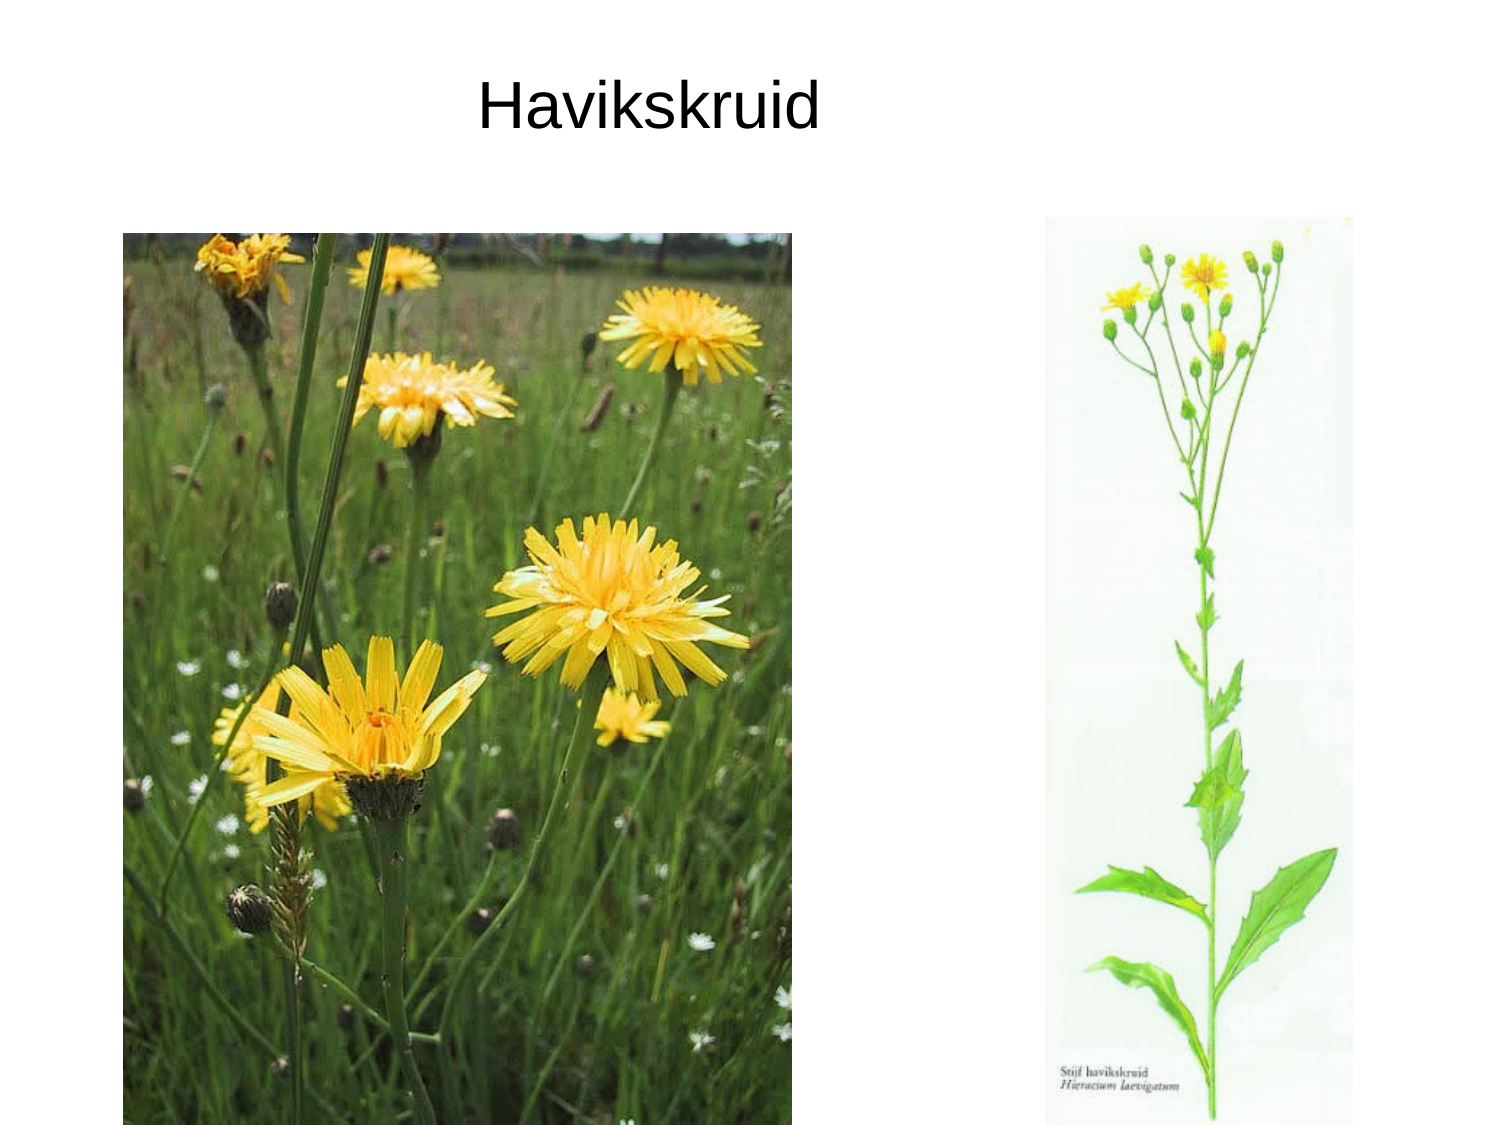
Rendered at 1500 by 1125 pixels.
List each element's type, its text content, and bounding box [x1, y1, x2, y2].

text_box Havikskruid [123, 54, 1176, 150]
picture [1045, 217, 1353, 1125]
picture [123, 233, 792, 1125]
